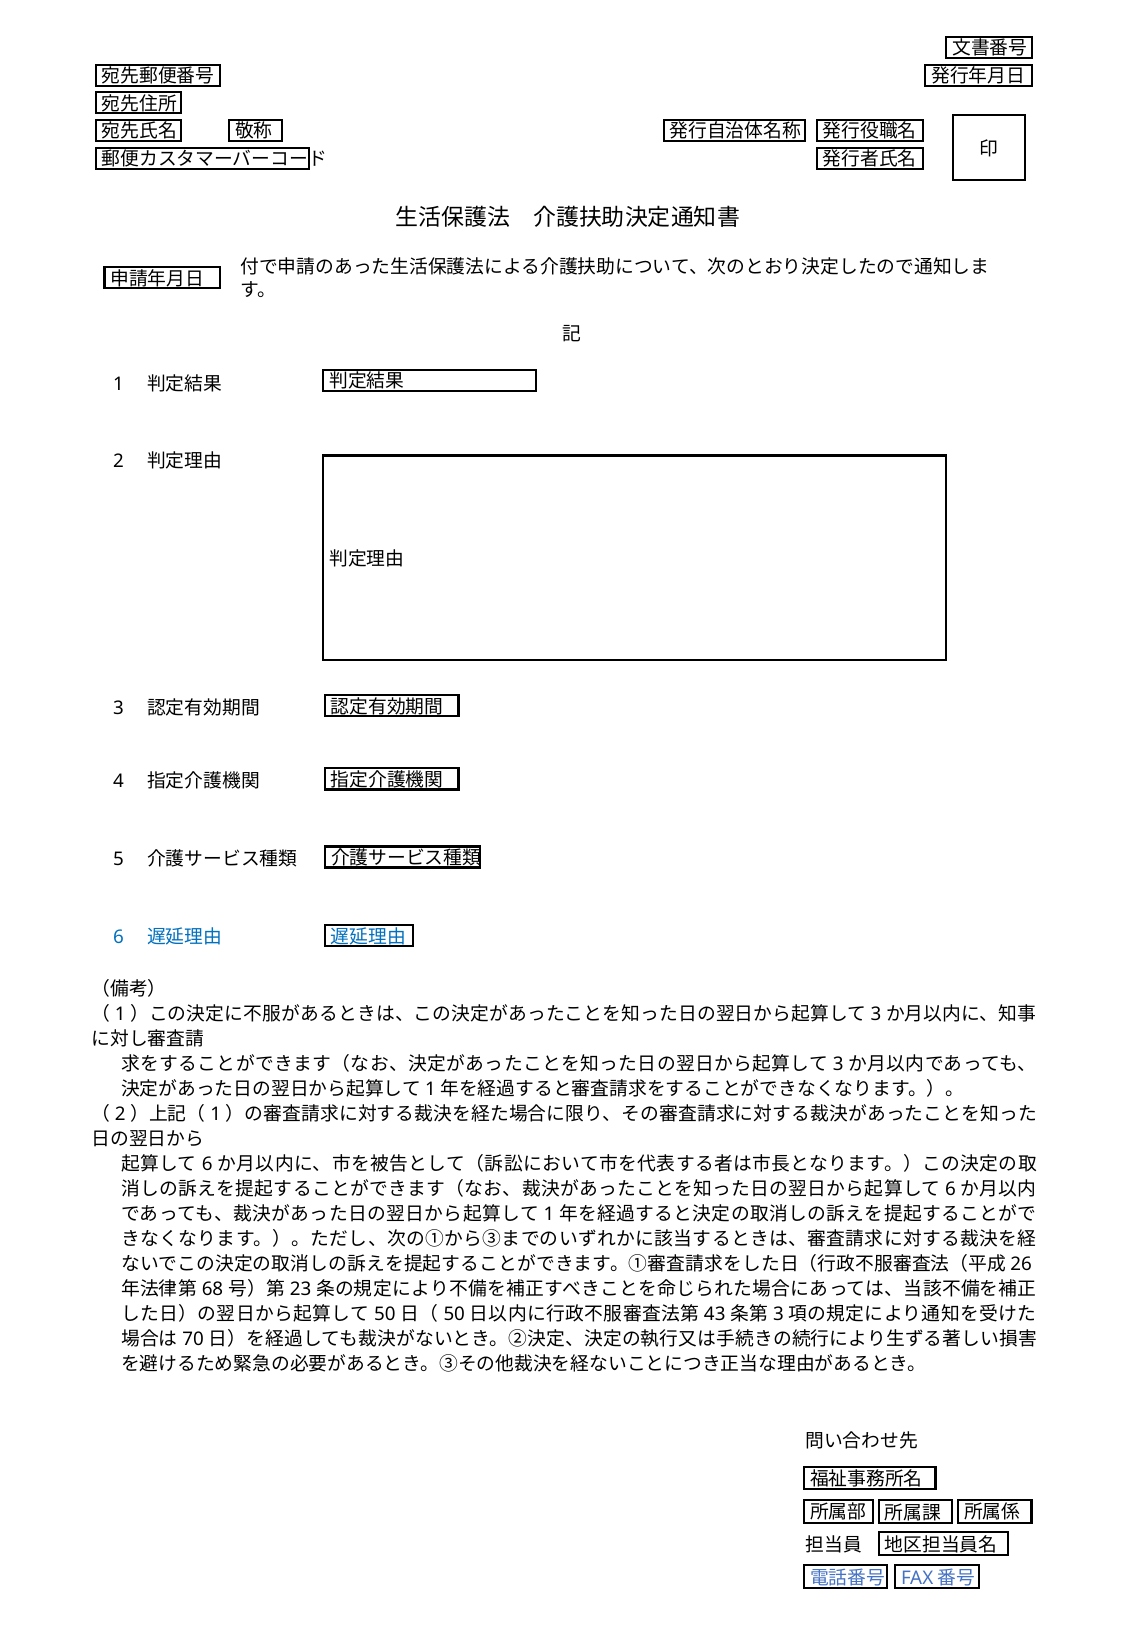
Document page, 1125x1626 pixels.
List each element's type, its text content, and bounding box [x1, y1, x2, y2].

text_box 4 指定介護機関 [98, 750, 1037, 799]
text_box 5 介護サービス種類 [98, 828, 1037, 877]
text_box 6 遅延理由 [98, 906, 1037, 955]
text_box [95, 64, 309, 169]
text_box 記 [99, 314, 1045, 352]
text_box 判定理由 [322, 479, 947, 661]
text_box 2 判定理由 [98, 430, 1037, 479]
text_box 3 認定有効期間 [98, 677, 1037, 726]
text_box 1 判定結果 [98, 352, 1037, 402]
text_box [790, 1421, 1032, 1589]
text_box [925, 36, 1032, 86]
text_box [663, 114, 1025, 181]
text_box 付で申請のあった生活保護法による介護扶助について、次のとおり決定したので通知します。 [225, 247, 1025, 308]
text_box 申請年月日 [103, 266, 221, 289]
text_box 生活保護法 介護扶助決定通知書 [95, 195, 1041, 238]
text_box （備考） （1）この決定に不服があるときは、この決定があったことを知った日の翌日から起算して3か月以内に、知事に対し審査請 求をすることができます（なお、決定があったことを知った日の翌日から起算して3か月以内であっても、決定があった日の翌日から起算して1年を経過すると審査請求をすることができなくなります。）。 （2）上記（1）の審査請求に対する裁決を経た場合に限り、その審査請求に対する裁決があったことを知った日の翌日から 起算して6か月以内に、市を被告として（訴訟において市を代表する者は市長となります。）この決定の取消しの訴えを提起することができます（なお、裁決があったことを知った日の翌日から起算して6か月以内であっても、裁決があった日の翌日から起算して1年を経過すると決定の取消しの訴えを提起することができなくなります。）。ただし、次の①から③までのいずれかに該当するときは、審査請求に対する裁決を経ないでこの決定の取消しの訴えを提起することができます。①審査請求をした日（行政不服審査法（平成26年法律第68号）第23条の規定により不備を補正すべきことを命じられた場合にあっては、当該不備を補正した日）の翌日から起算して50日（50日以内に行政不服審査法第43条第3項の規定により通知を受けた場合は70日）を経過しても裁決がないとき。②決定、決定の執行又は手続きの続行により生ずる著しい損害を避けるため緊急の必要があるとき。③その他裁決を経ないことにつき正当な理由があるとき。 [91, 974, 1037, 1375]
